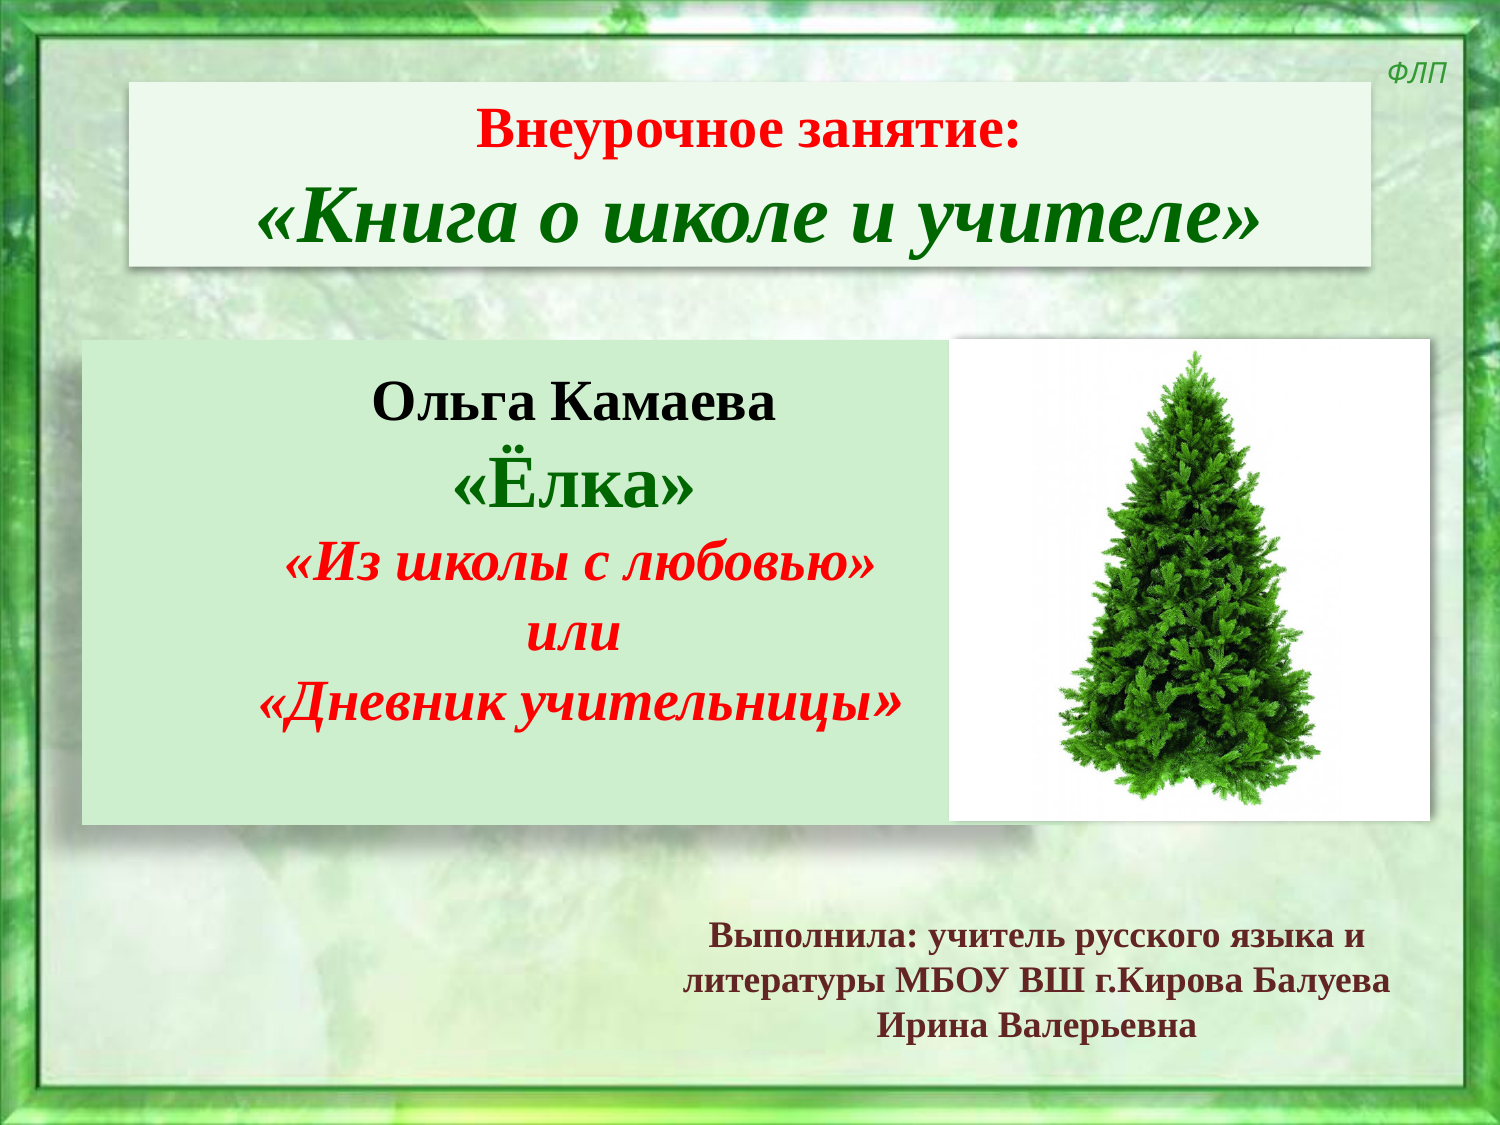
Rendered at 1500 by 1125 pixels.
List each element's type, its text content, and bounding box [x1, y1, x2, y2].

picture [0, 0, 1500, 1125]
title Ольга Камаева «Ёлка» «Из школы с любовью» или «Дневник учительницы» [82, 339, 947, 825]
text_box Внеурочное занятие: «Книга о школе и учителе» [128, 81, 1372, 267]
text_box Выполнила: учитель русского языка и литературы МБОУ ВШ г.Кирова Балуева Ирина Валерьевна [667, 902, 1407, 1053]
text_box ФЛП [1364, 46, 1470, 97]
